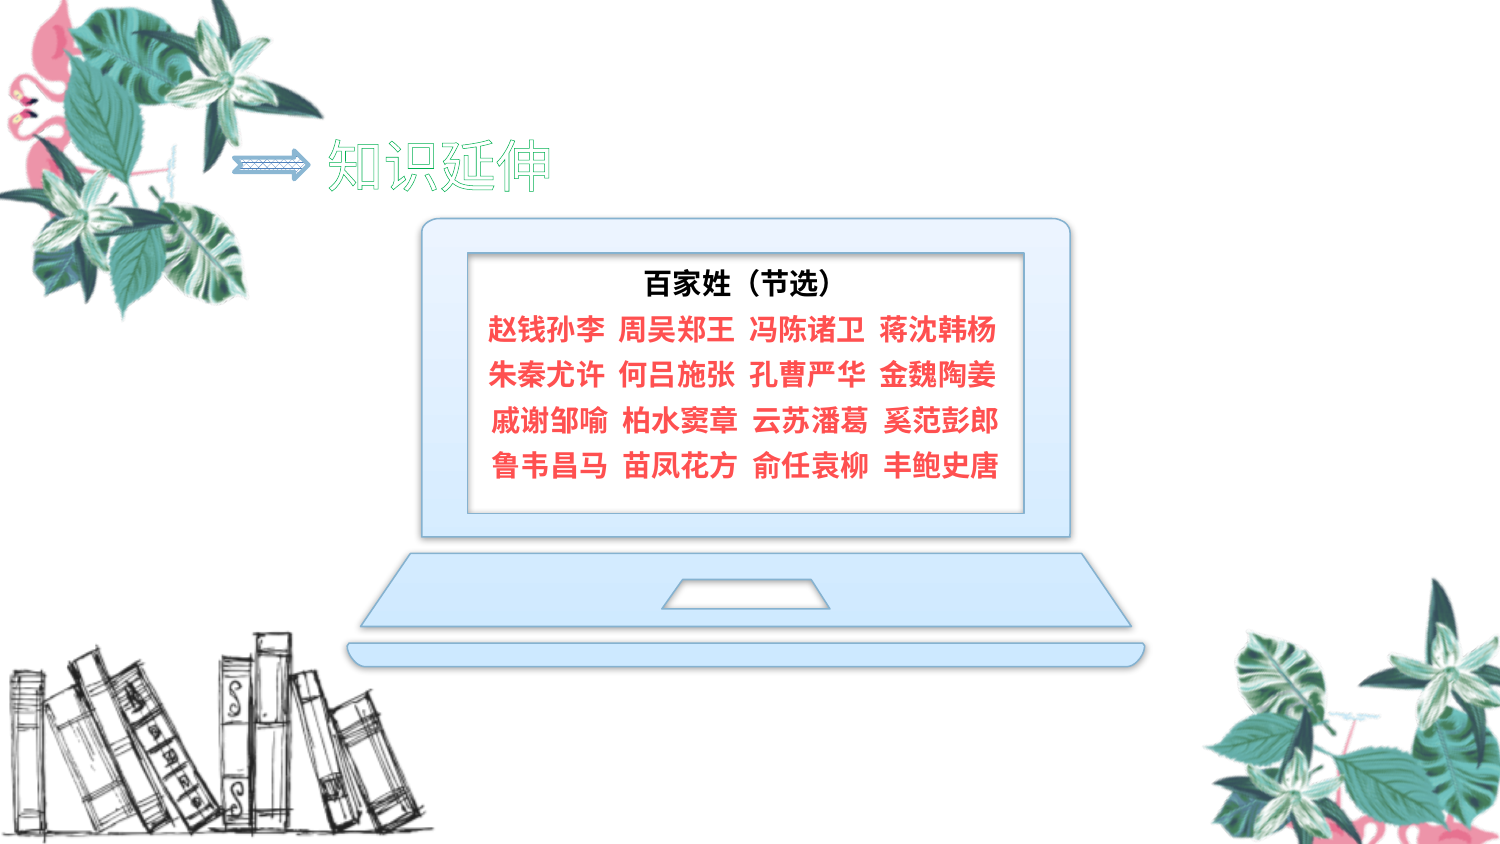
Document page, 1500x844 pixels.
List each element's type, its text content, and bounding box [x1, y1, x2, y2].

picture [0, 612, 453, 844]
text_box 知识延伸 [315, 124, 564, 204]
picture [0, 0, 378, 422]
text_box [346, 642, 1146, 668]
picture [1107, 484, 1500, 844]
text_box 百家姓（节选） 赵钱孙李 周吴郑王 冯陈诸卫 蒋沈韩杨 朱秦尤许 何吕施张 孔曹严华 金魏陶姜 戚谢邹喻 柏水窦章 云苏潘葛 奚范彭郎 鲁韦昌马 苗凤花方 俞任袁柳 丰鲍史唐 [470, 249, 1022, 488]
text_box [232, 148, 311, 182]
text_box [420, 217, 1071, 538]
text_box [359, 552, 1133, 628]
